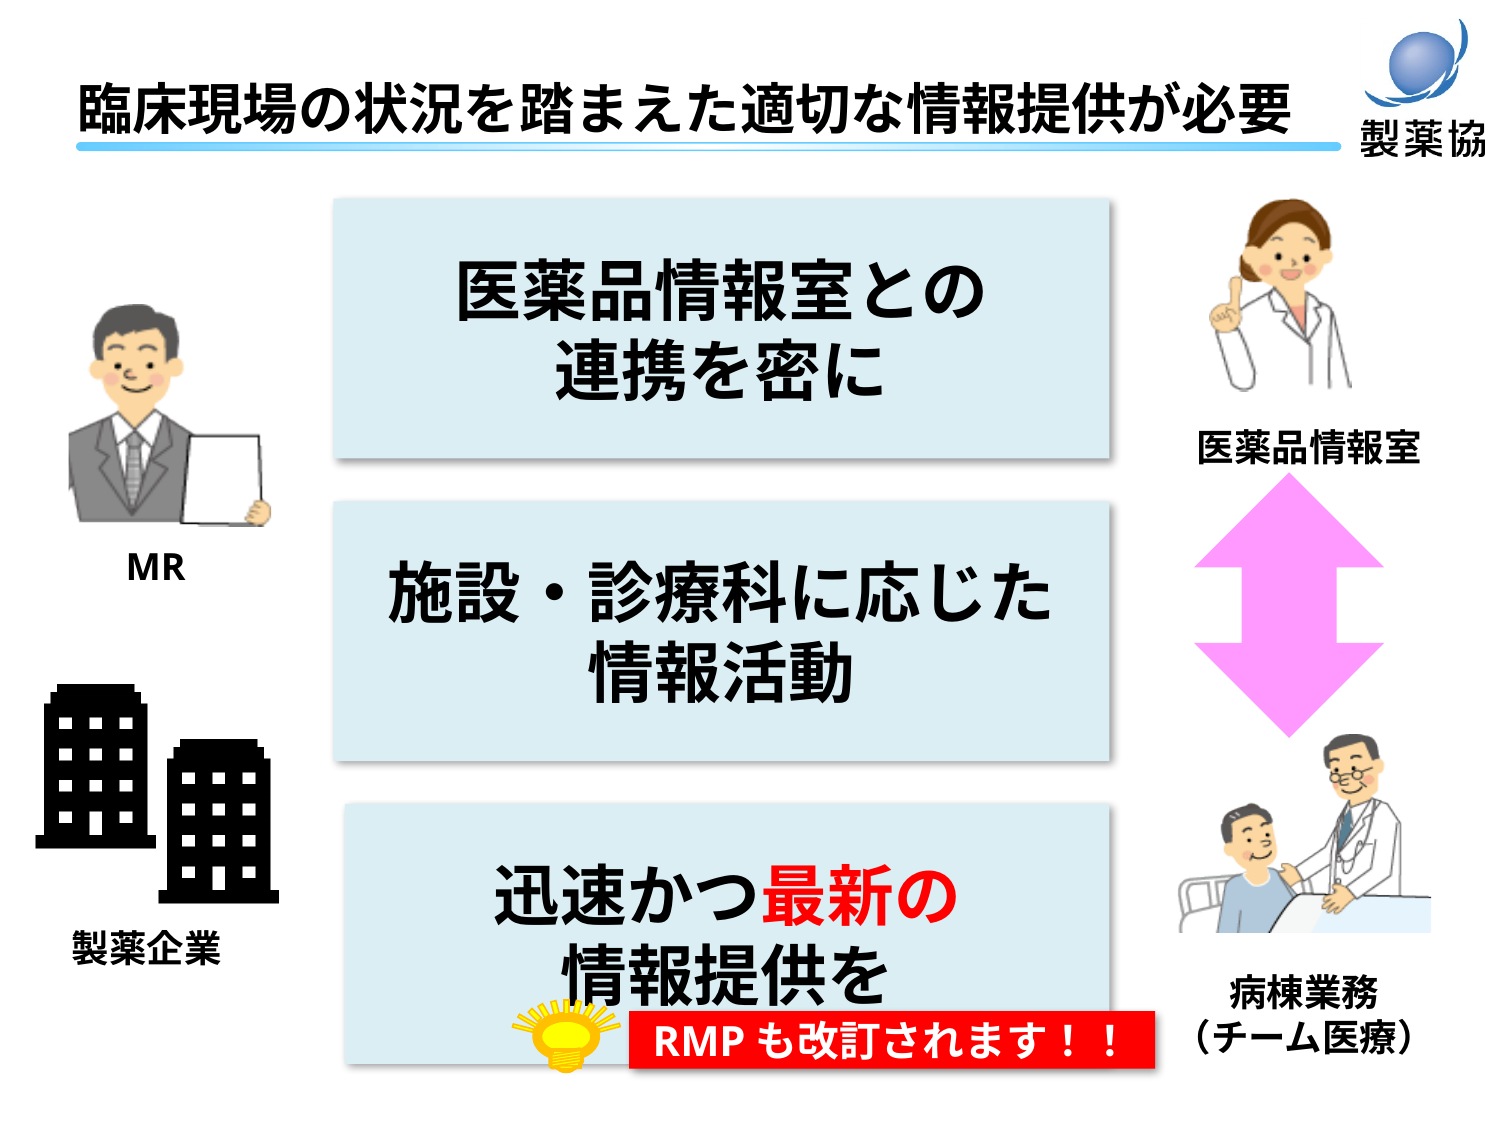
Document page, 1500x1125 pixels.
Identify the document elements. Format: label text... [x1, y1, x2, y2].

text_box 迅速かつ最新の 情報提供を [344, 803, 1110, 1064]
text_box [0, 303, 323, 994]
text_box 施設・診療科に応じた 情報活動 [333, 501, 1110, 762]
text_box 臨床現場の状況を踏まえた適切な情報提供が必要 [62, 59, 1399, 155]
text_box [1120, 733, 1489, 1086]
text_box [1192, 498, 1387, 732]
picture [1361, 18, 1485, 157]
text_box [512, 999, 1156, 1071]
text_box 医薬品情報室との 連携を密に [333, 198, 1110, 459]
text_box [1134, 198, 1485, 490]
